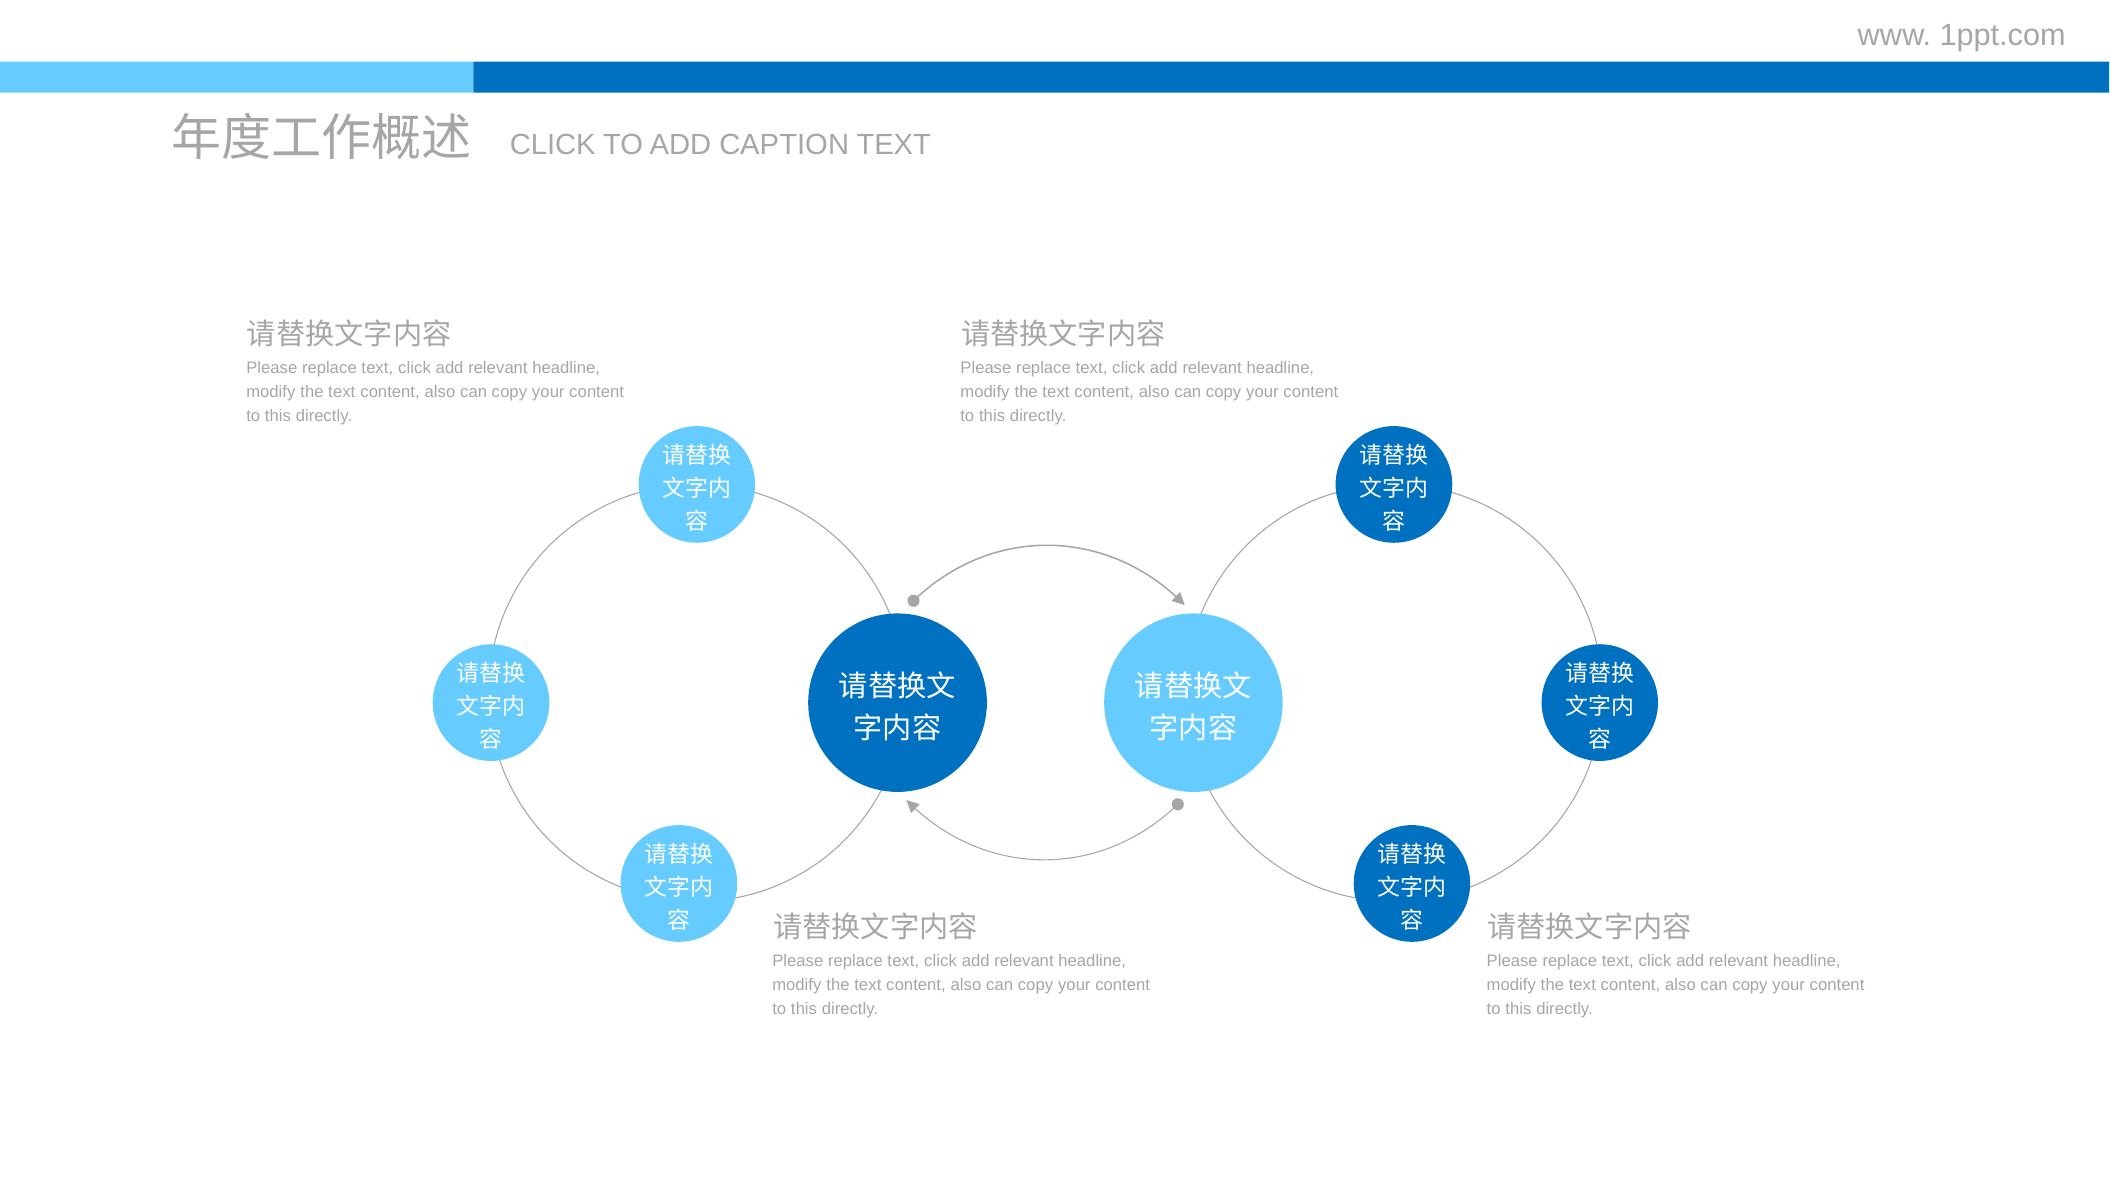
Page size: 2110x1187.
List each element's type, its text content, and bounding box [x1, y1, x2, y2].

text_box Please replace text, click add relevant headline, modify the text content, also can copy your content to this directly. [246, 353, 634, 425]
text_box 请替换文字内容 [961, 308, 1167, 351]
text_box www. 1ppt.com [1719, 14, 2066, 52]
text_box 请替换文字内容 [1541, 644, 1659, 761]
text_box [906, 666, 1184, 860]
text_box 请替换文字内容 [620, 825, 738, 942]
text_box 请替换文字内容 [638, 426, 756, 543]
text_box 请替换文字内容 [1487, 901, 1693, 944]
text_box CLICK TO ADD CAPTION TEXT [509, 125, 1025, 161]
text_box 请替换文字内容 [246, 308, 452, 351]
text_box 请替换文字内容 [432, 644, 550, 761]
text_box [1201, 492, 1597, 898]
text_box Please replace text, click add relevant headline, modify the text content, also can copy your content to this directly. [960, 353, 1348, 425]
text_box 请替换文字内容 [1104, 613, 1283, 792]
text_box [0, 61, 472, 94]
text_box 请替换文字内容 [773, 901, 978, 944]
text_box 年度工作概述 [128, 105, 472, 166]
text_box [494, 492, 890, 898]
text_box Please replace text, click add relevant headline, modify the text content, also can copy your content to this directly. [772, 945, 1160, 1018]
text_box 请替换文字内容 [1353, 825, 1471, 942]
text_box 请替换文字内容 [1335, 426, 1453, 543]
text_box [472, 61, 2110, 94]
text_box Please replace text, click add relevant headline, modify the text content, also can copy your content to this directly. [1486, 945, 1874, 1018]
text_box [907, 545, 1185, 705]
text_box 请替换文字内容 [808, 613, 987, 792]
